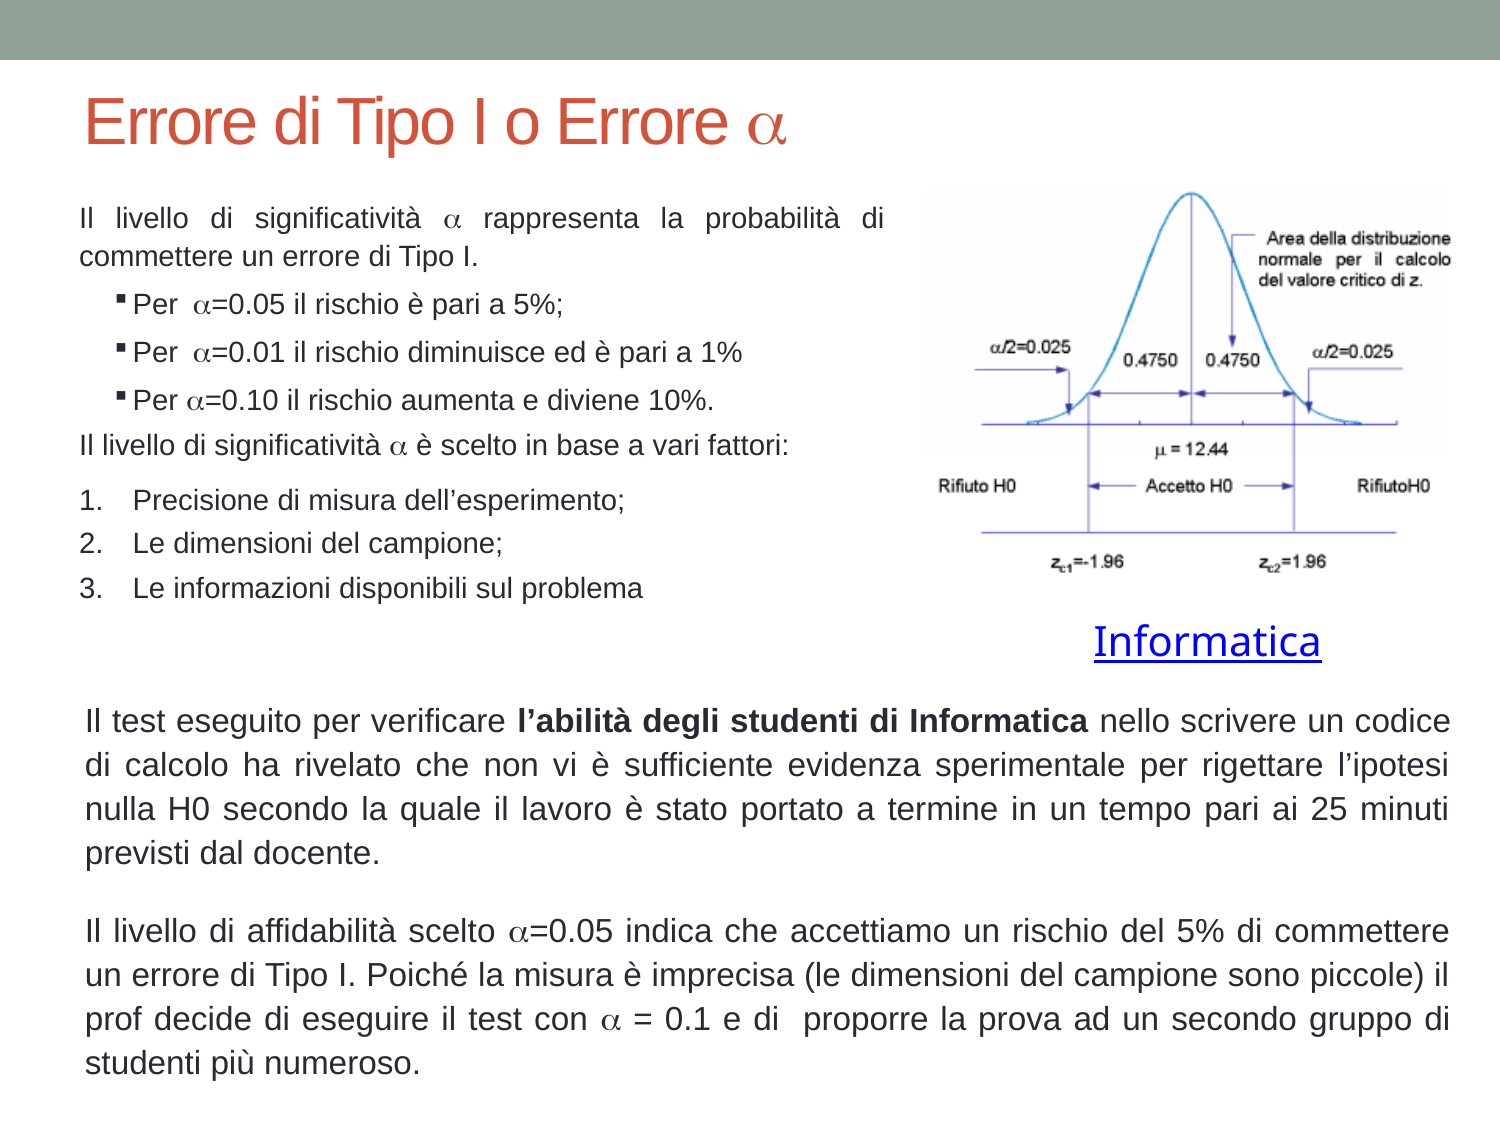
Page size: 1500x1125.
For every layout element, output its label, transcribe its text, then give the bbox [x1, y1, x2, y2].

list Il livello di significatività a rappresenta la probabilità di commettere un errore di Tipo I. Per a=0.05 il rischio è pari a 5%; Per a=0.01 il rischio diminuisce ed è pari a 1% Per a=0.10 il rischio aumenta e diviene 10%. Il livello di significatività a è scelto in base a vari fattori: Precisione di misura dell’esperimento; Le dimensioni del campione; Le informazioni disponibili sul problema [64, 188, 901, 616]
text_box Informatica [1031, 607, 1342, 680]
picture [924, 187, 1457, 585]
title Errore di Tipo I o Errore a [69, 64, 1315, 173]
text_box Il test eseguito per verificare l’abilità degli studenti di Informatica nello scrivere un codice di calcolo ha rivelato che non vi è sufficiente evidenza sperimentale per rigettare l’ipotesi nulla H0 secondo la quale il lavoro è stato portato a termine in un tempo pari ai 25 minuti previsti dal docente. Il livello di affidabilità scelto a=0.05 indica che accettiamo un rischio del 5% di commettere un errore di Tipo I. Poiché la misura è imprecisa (le dimensioni del campione sono piccole) il prof decide di eseguire il test con a = 0.1 e di proporre la prova ad un secondo gruppo di studenti più numeroso. [74, 690, 1463, 1087]
